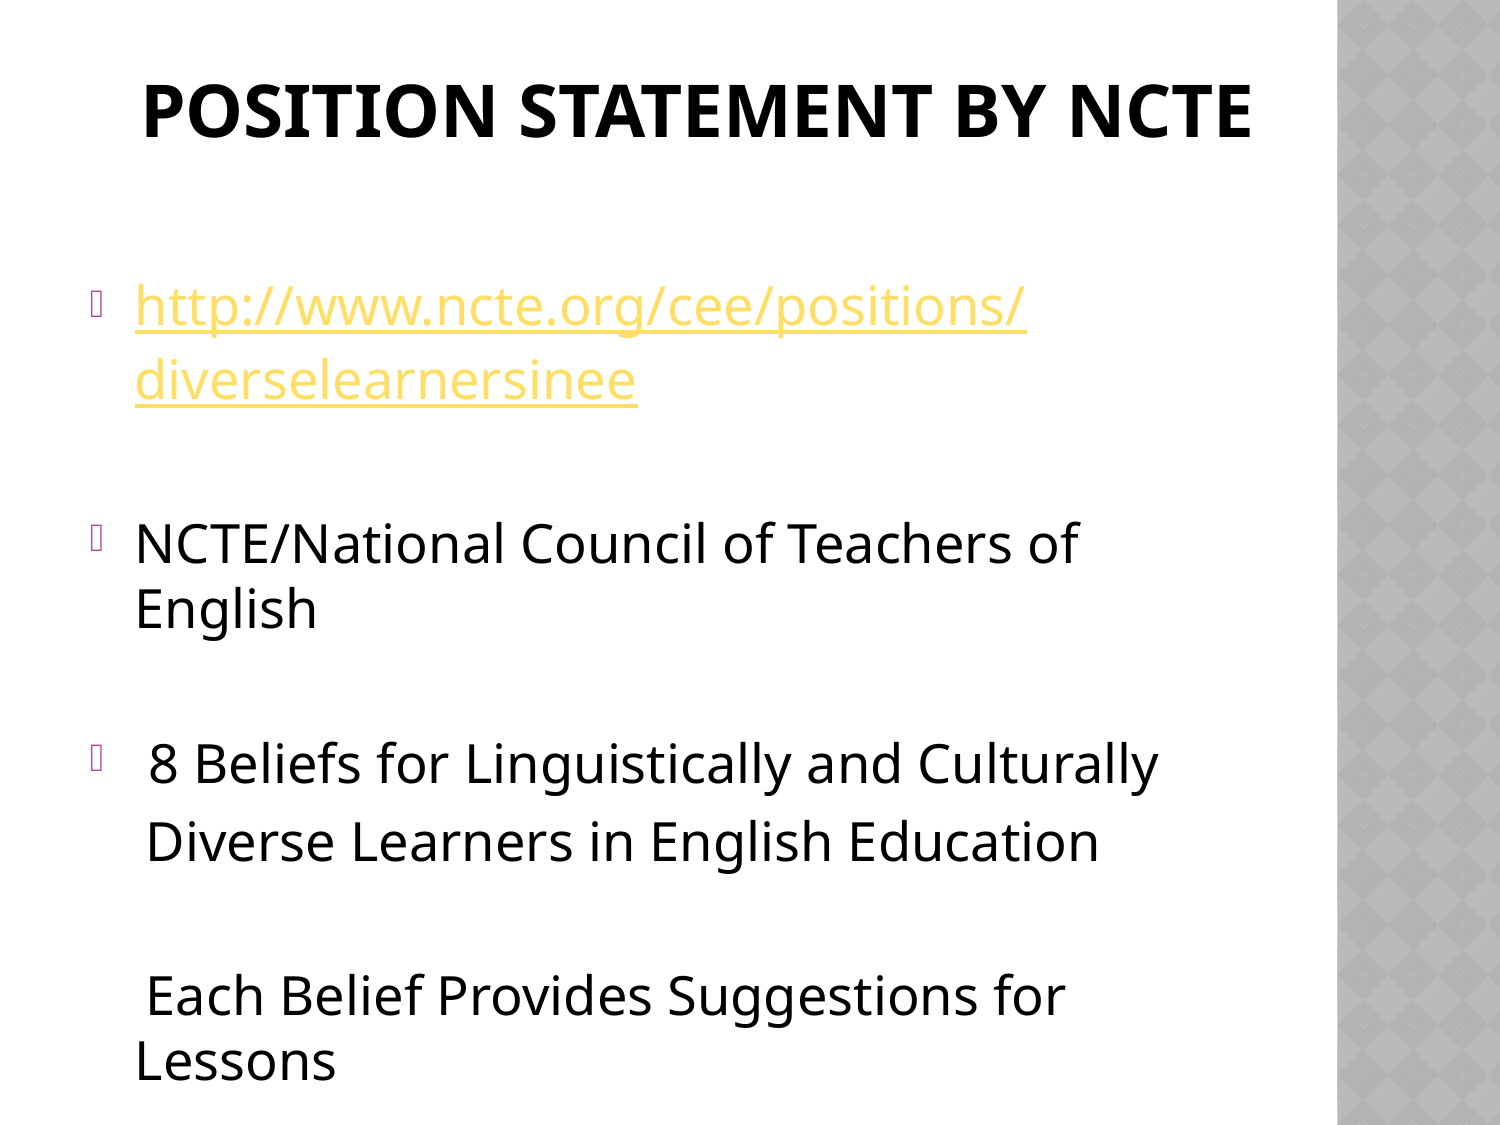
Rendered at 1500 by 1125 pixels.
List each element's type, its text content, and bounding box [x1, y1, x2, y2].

title Position Statement By NCTE [75, 52, 1263, 240]
list http://www.ncte.org/cee/positions/diverselearnersinee NCTE/National Council of Teachers of English 8 Beliefs for Linguistically and Culturally Diverse Learners in English Education Each Belief Provides Suggestions for Lessons [75, 264, 1263, 1059]
